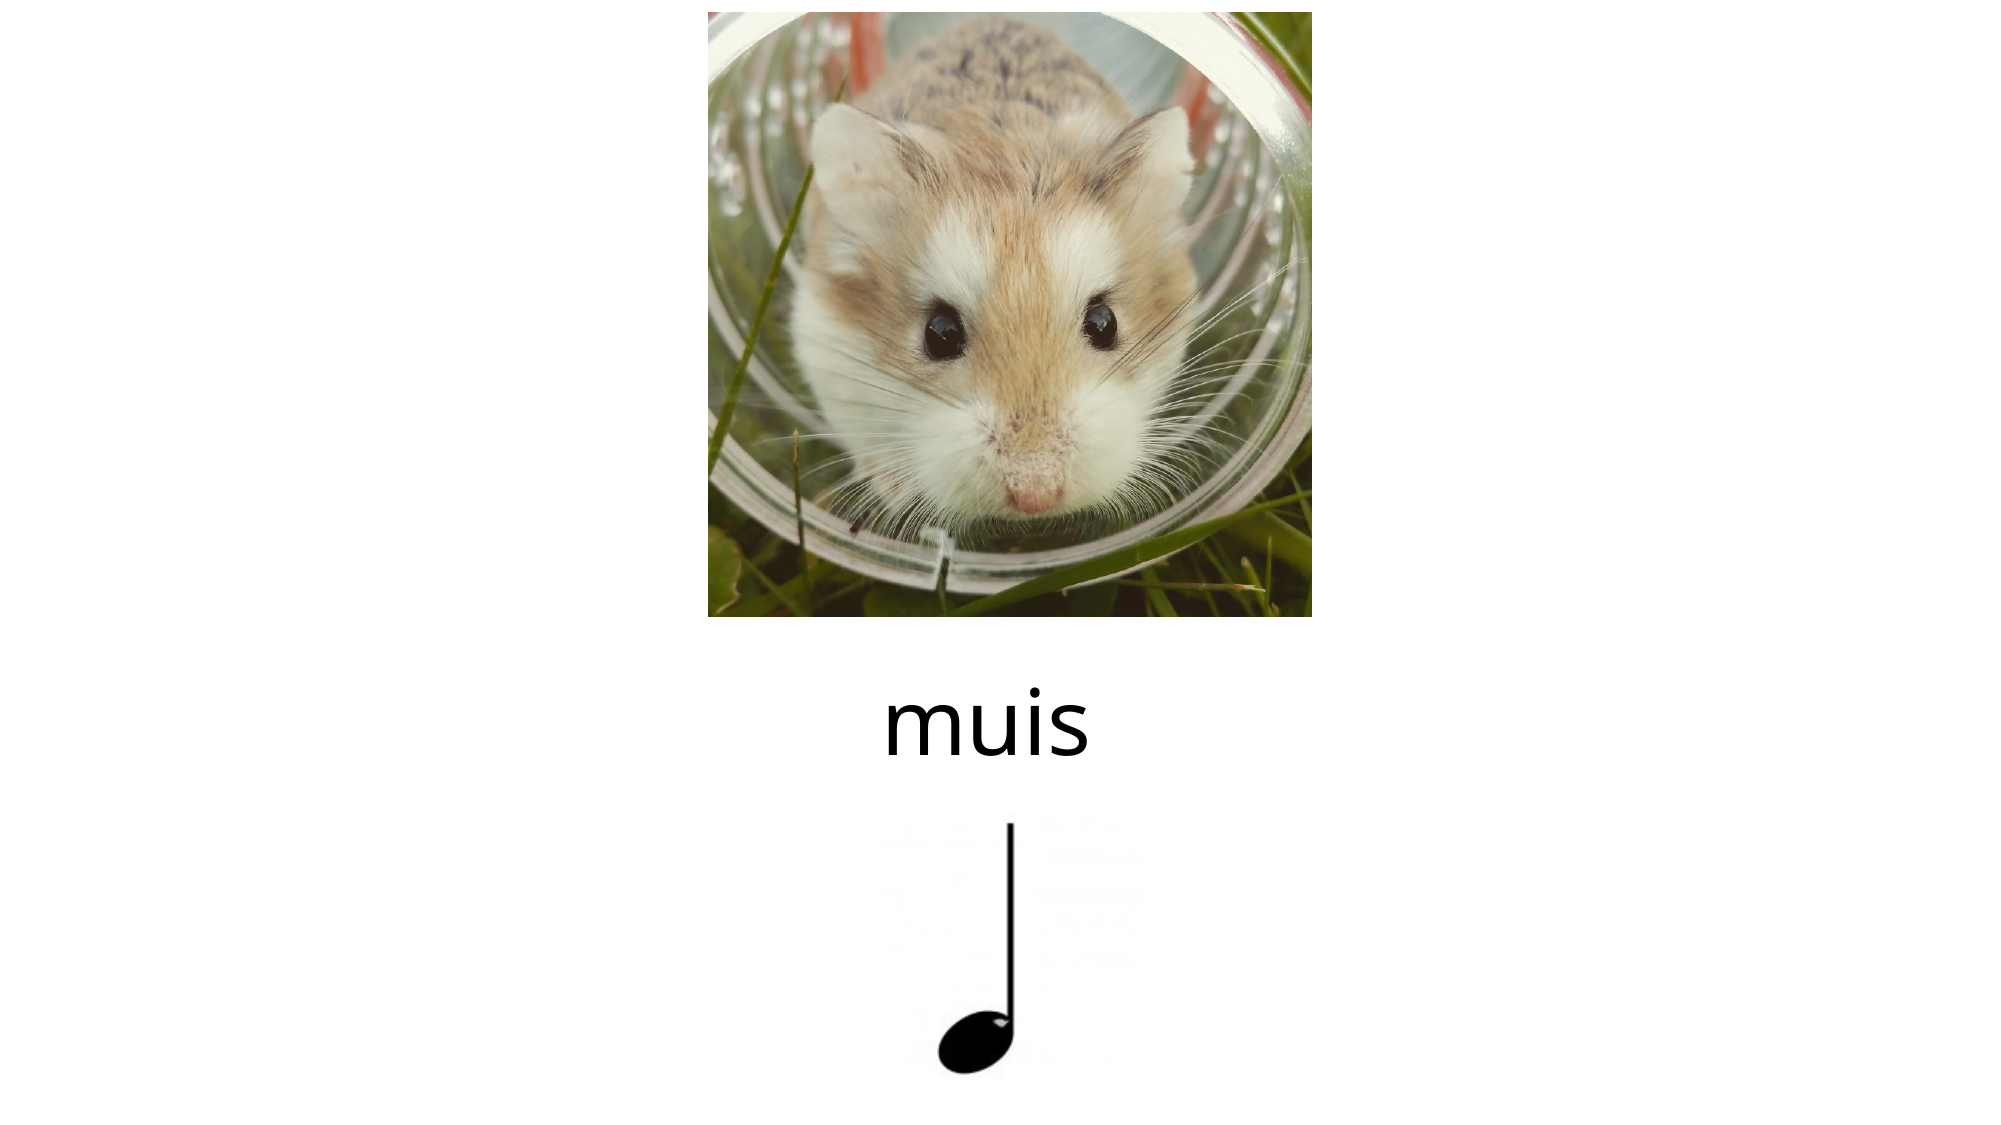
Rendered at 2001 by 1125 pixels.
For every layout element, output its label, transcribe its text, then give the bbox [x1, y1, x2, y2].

picture [708, 12, 1312, 617]
title muis [123, 616, 1849, 834]
picture [878, 814, 1142, 1078]
